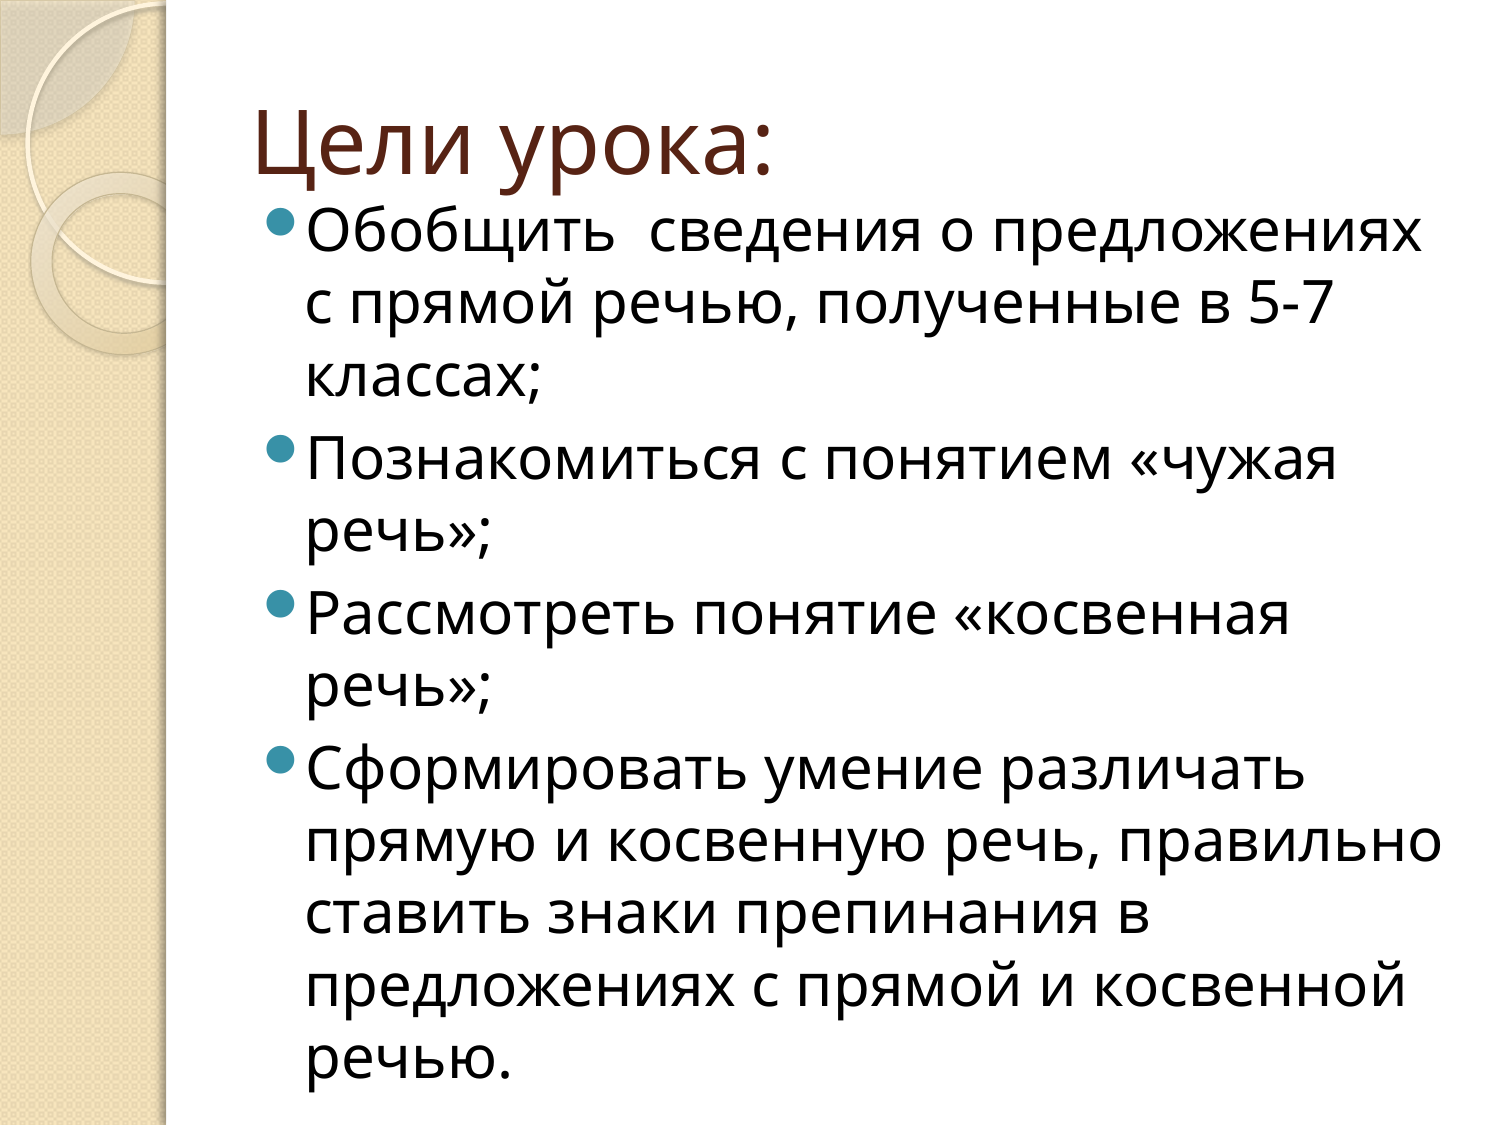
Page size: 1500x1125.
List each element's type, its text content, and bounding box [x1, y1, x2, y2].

list Обобщить сведения о предложениях с прямой речью, полученные в 5-7 классах; Познакомиться с понятием «чужая речь»; Рассмотреть понятие «косвенная речь»; Сформировать умение различать прямую и косвенную речь, правильно ставить знаки препинания в предложениях с прямой и косвенной речью. [235, 184, 1466, 1106]
title Цели урока: [235, 45, 1466, 184]
